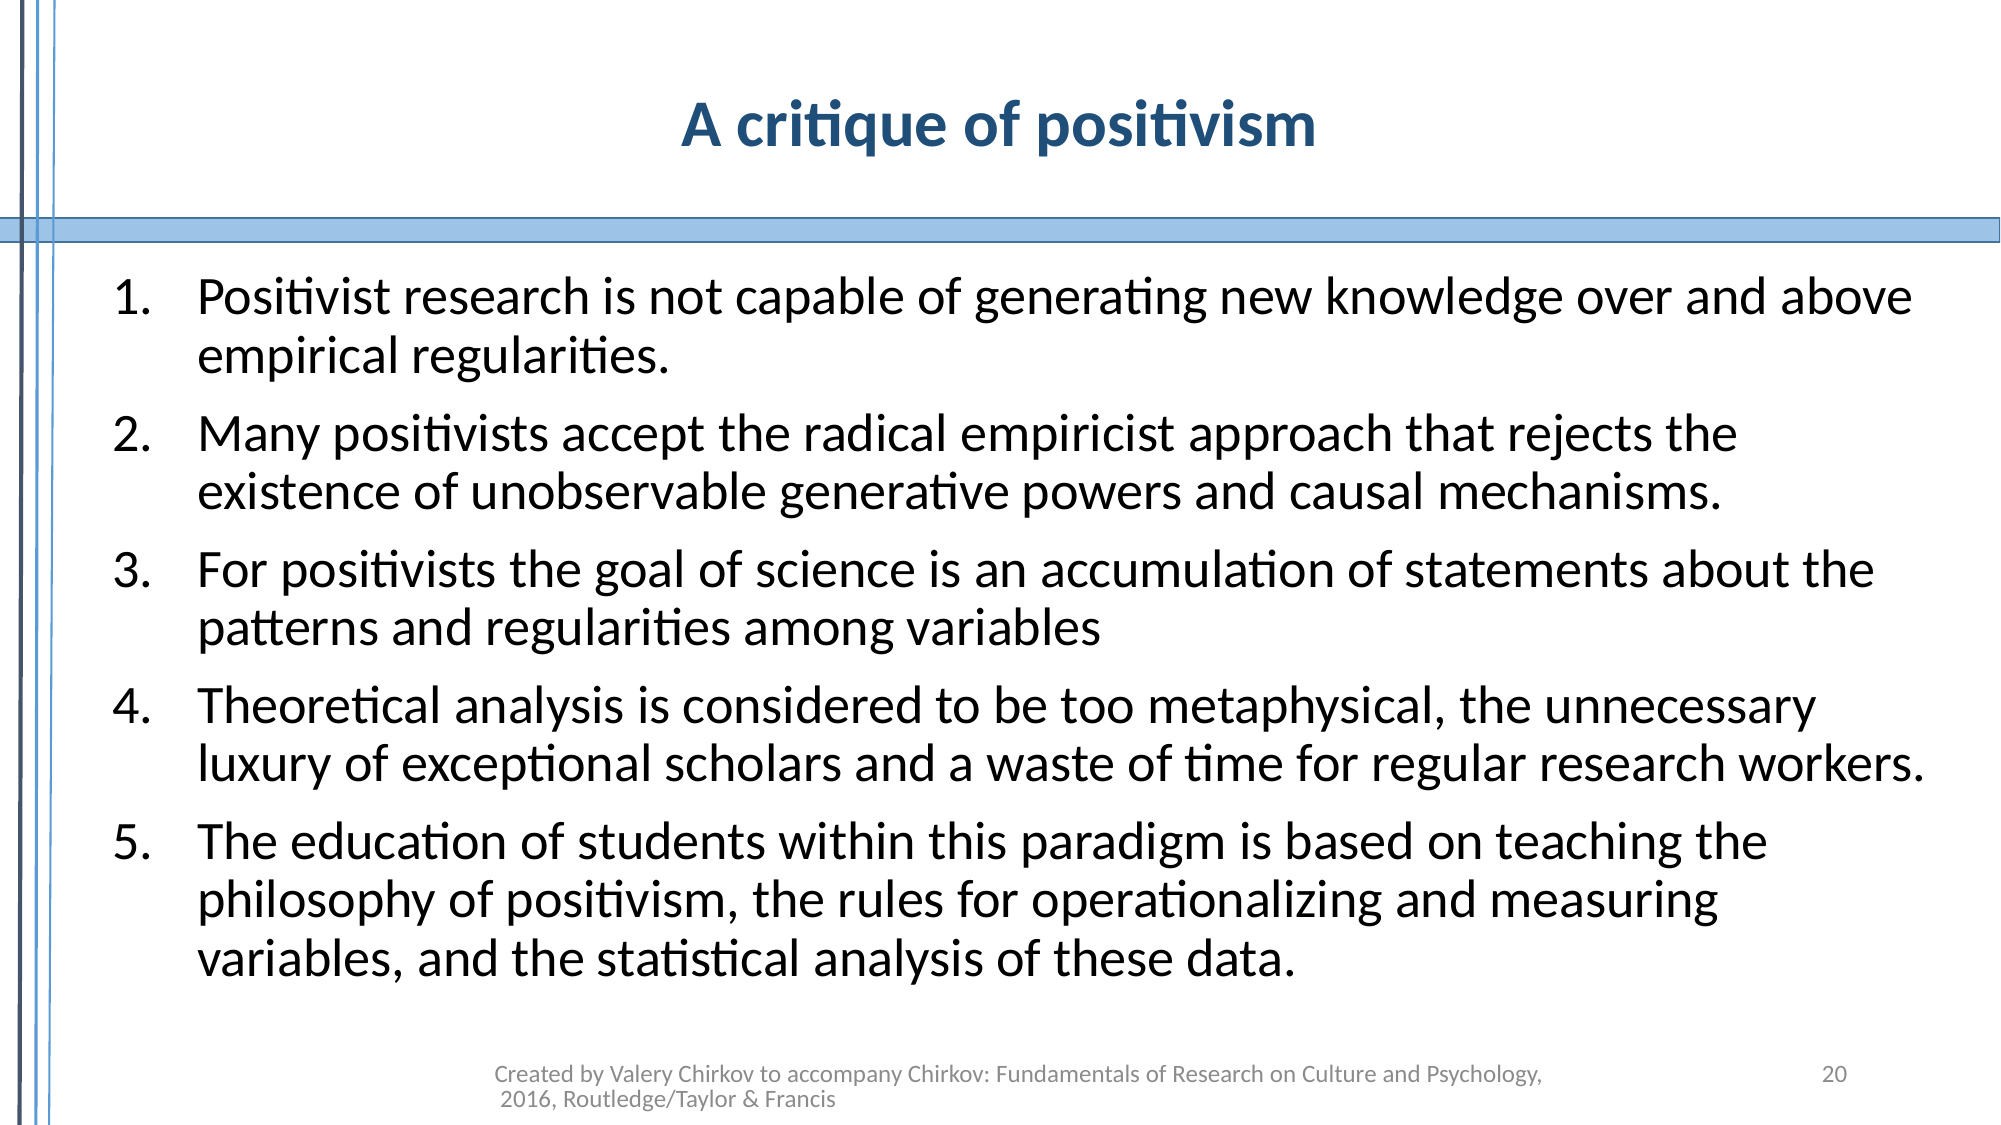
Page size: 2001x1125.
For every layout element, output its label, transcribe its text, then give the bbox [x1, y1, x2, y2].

slide_number 20 [1755, 1042, 1863, 1103]
footer Created by Valery Chirkov to accompany Chirkov: Fundamentals of Research on Culture and Psychology, 2016, Routledge/Taylor & Francis [479, 1042, 1562, 1103]
title A critique of positivism [137, 59, 1863, 190]
list Positivist research is not capable of generating new knowledge over and above empirical regularities. Many positivists accept the radical empiricist approach that rejects the existence of unobservable generative powers and causal mechanisms. For positivists the goal of science is an accumulation of statements about the patterns and regularities among variables Theoretical analysis is considered to be too metaphysical, the unnecessary luxury of exceptional scholars and a waste of time for regular research workers. The education of students within this paradigm is based on teaching the philosophy of positivism, the rules for operationalizing and measuring variables, and the statistical analysis of these data. [97, 260, 1953, 1024]
